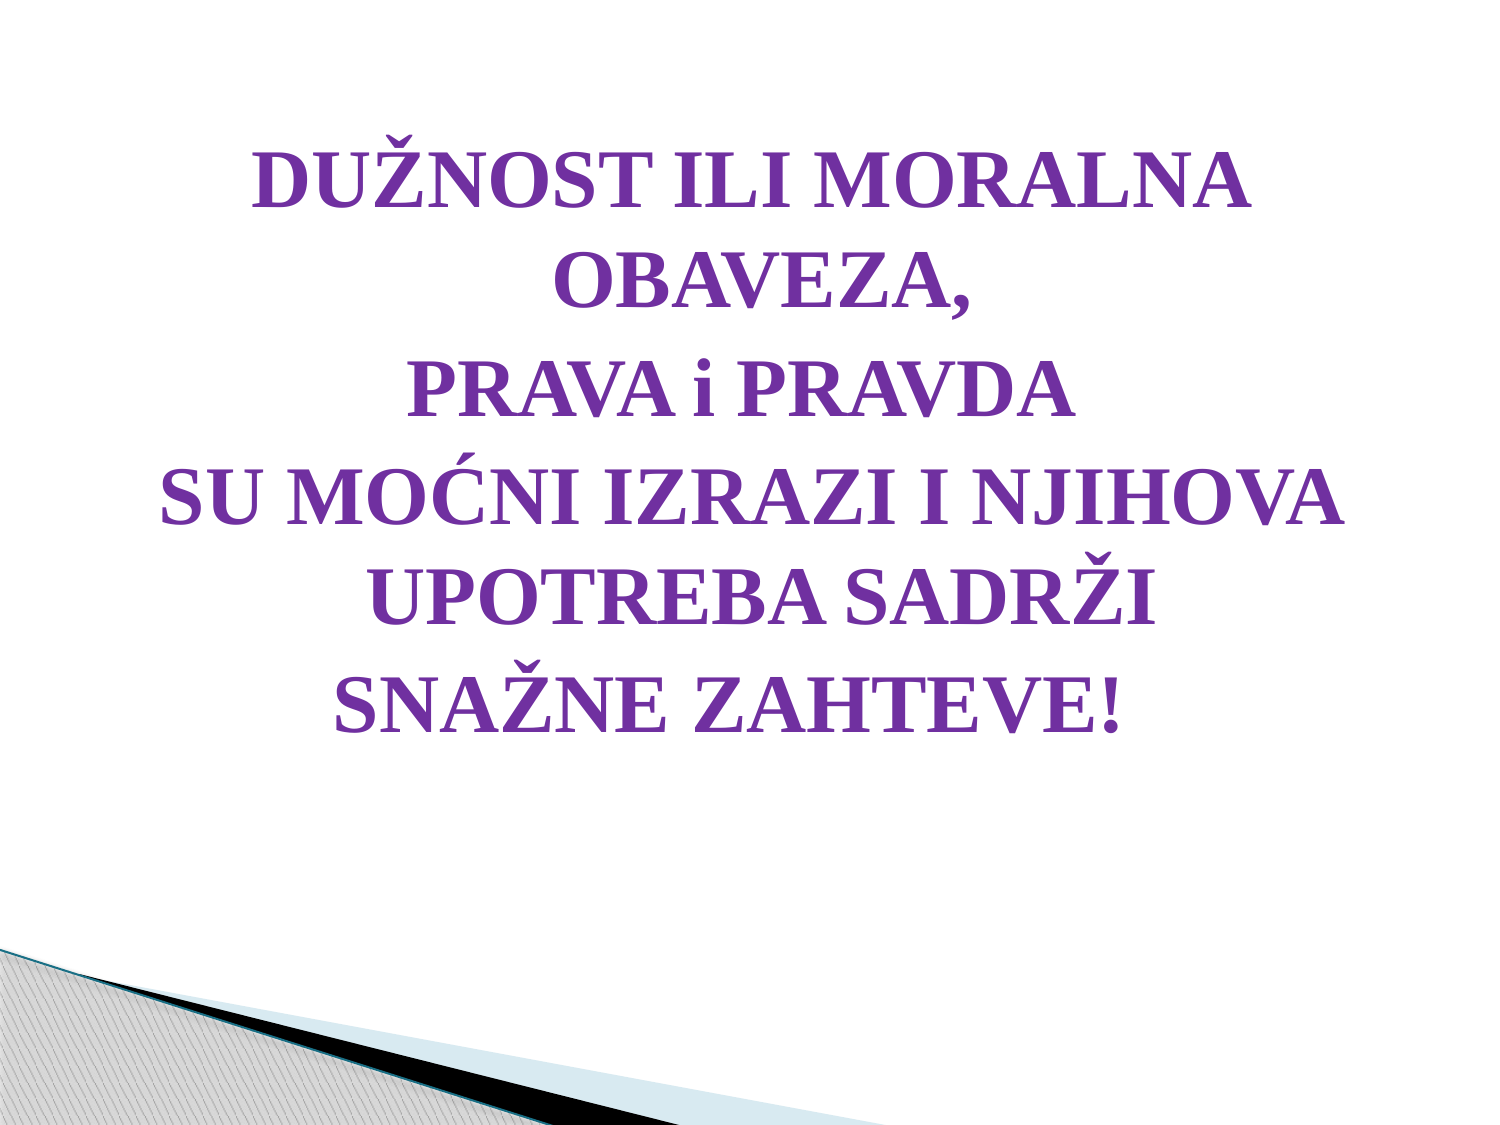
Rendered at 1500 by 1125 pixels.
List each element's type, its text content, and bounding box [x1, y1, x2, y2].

list DUŽNOST ILI MORALNA OBAVEZA, PRAVA i PRAVDA SU MOĆNI IZRAZI I NJIHOVA UPOTREBA SADRŽI SNAŽNE ZAHTEVE! [74, 116, 1426, 1006]
